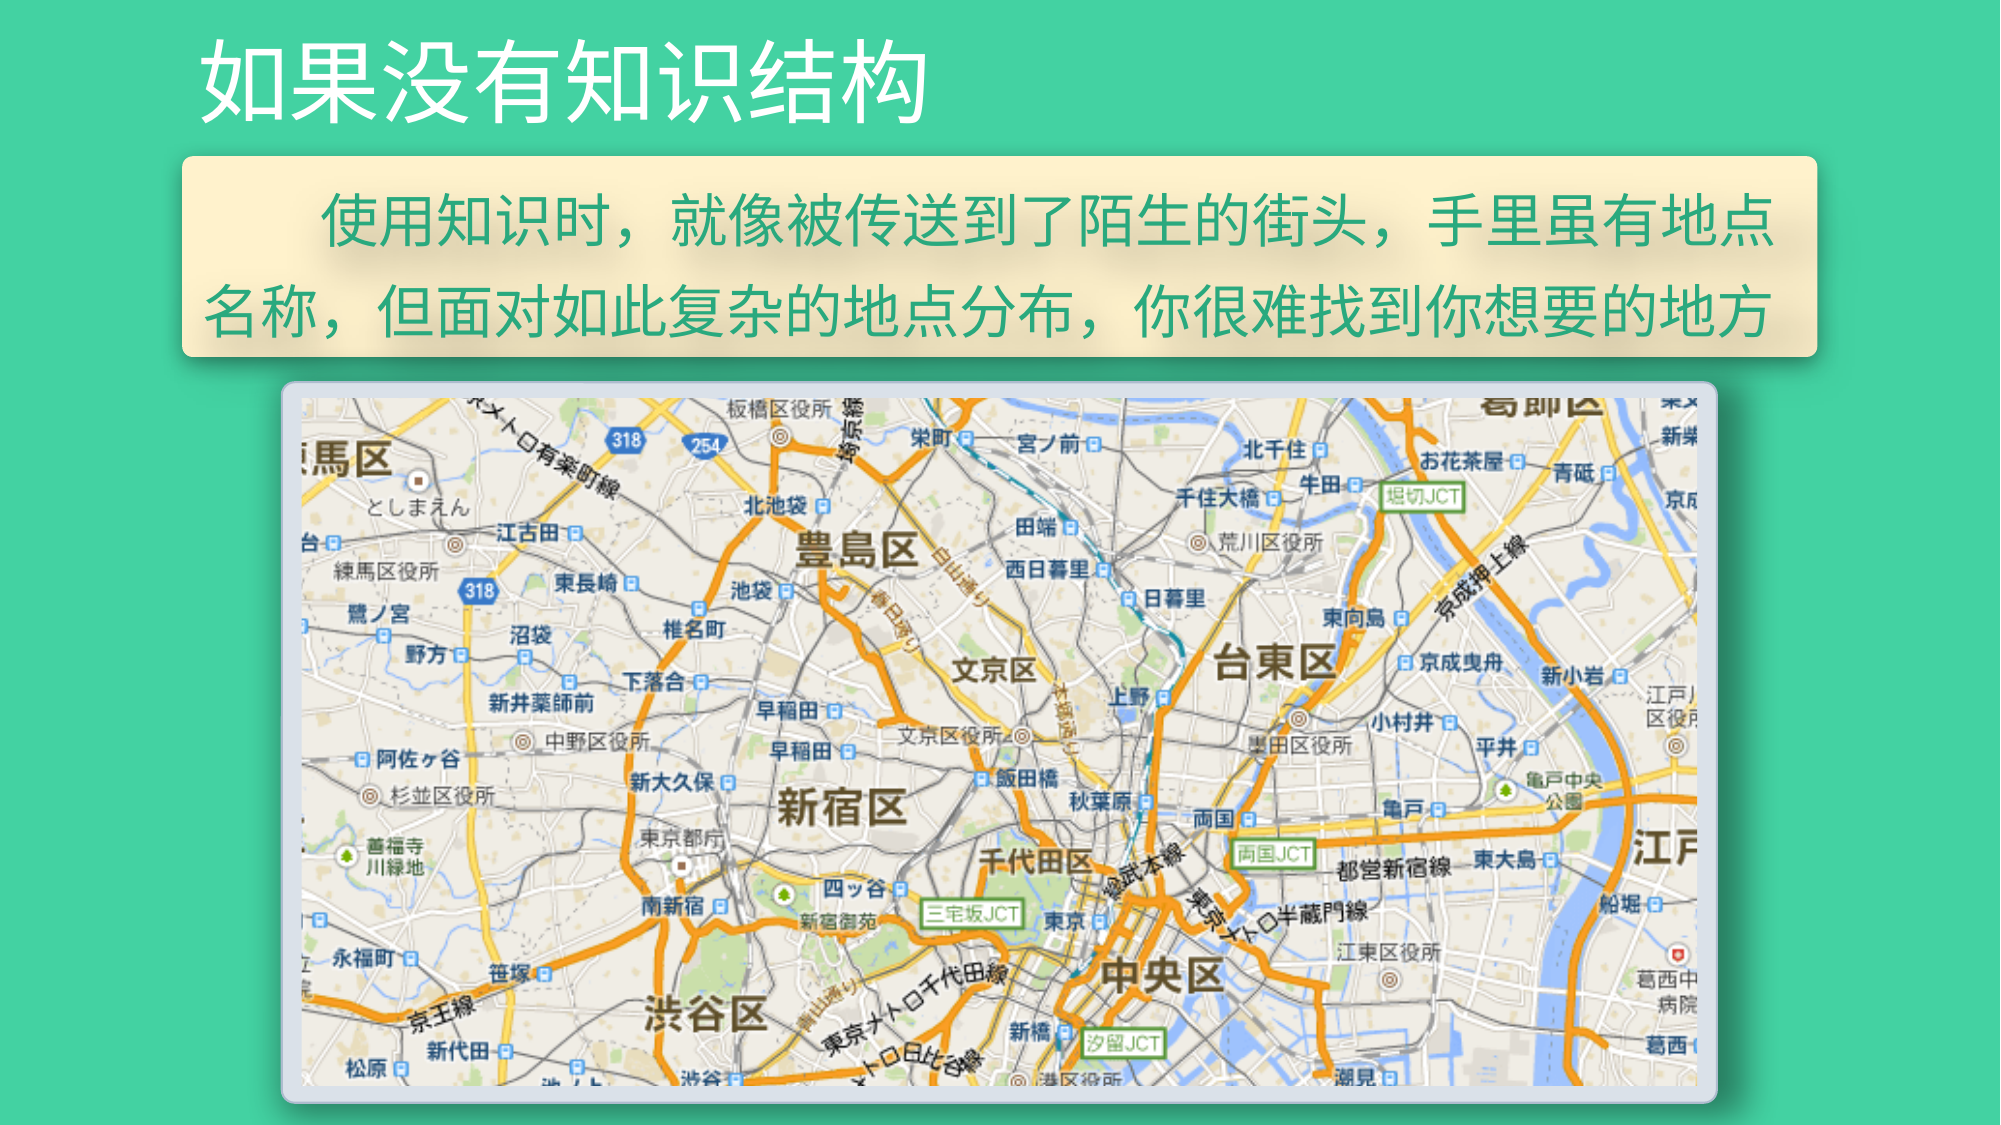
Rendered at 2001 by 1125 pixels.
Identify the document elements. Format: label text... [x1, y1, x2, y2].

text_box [182, 156, 1818, 357]
text_box 如果没有知识结构 [182, 17, 947, 143]
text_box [281, 382, 1717, 1103]
